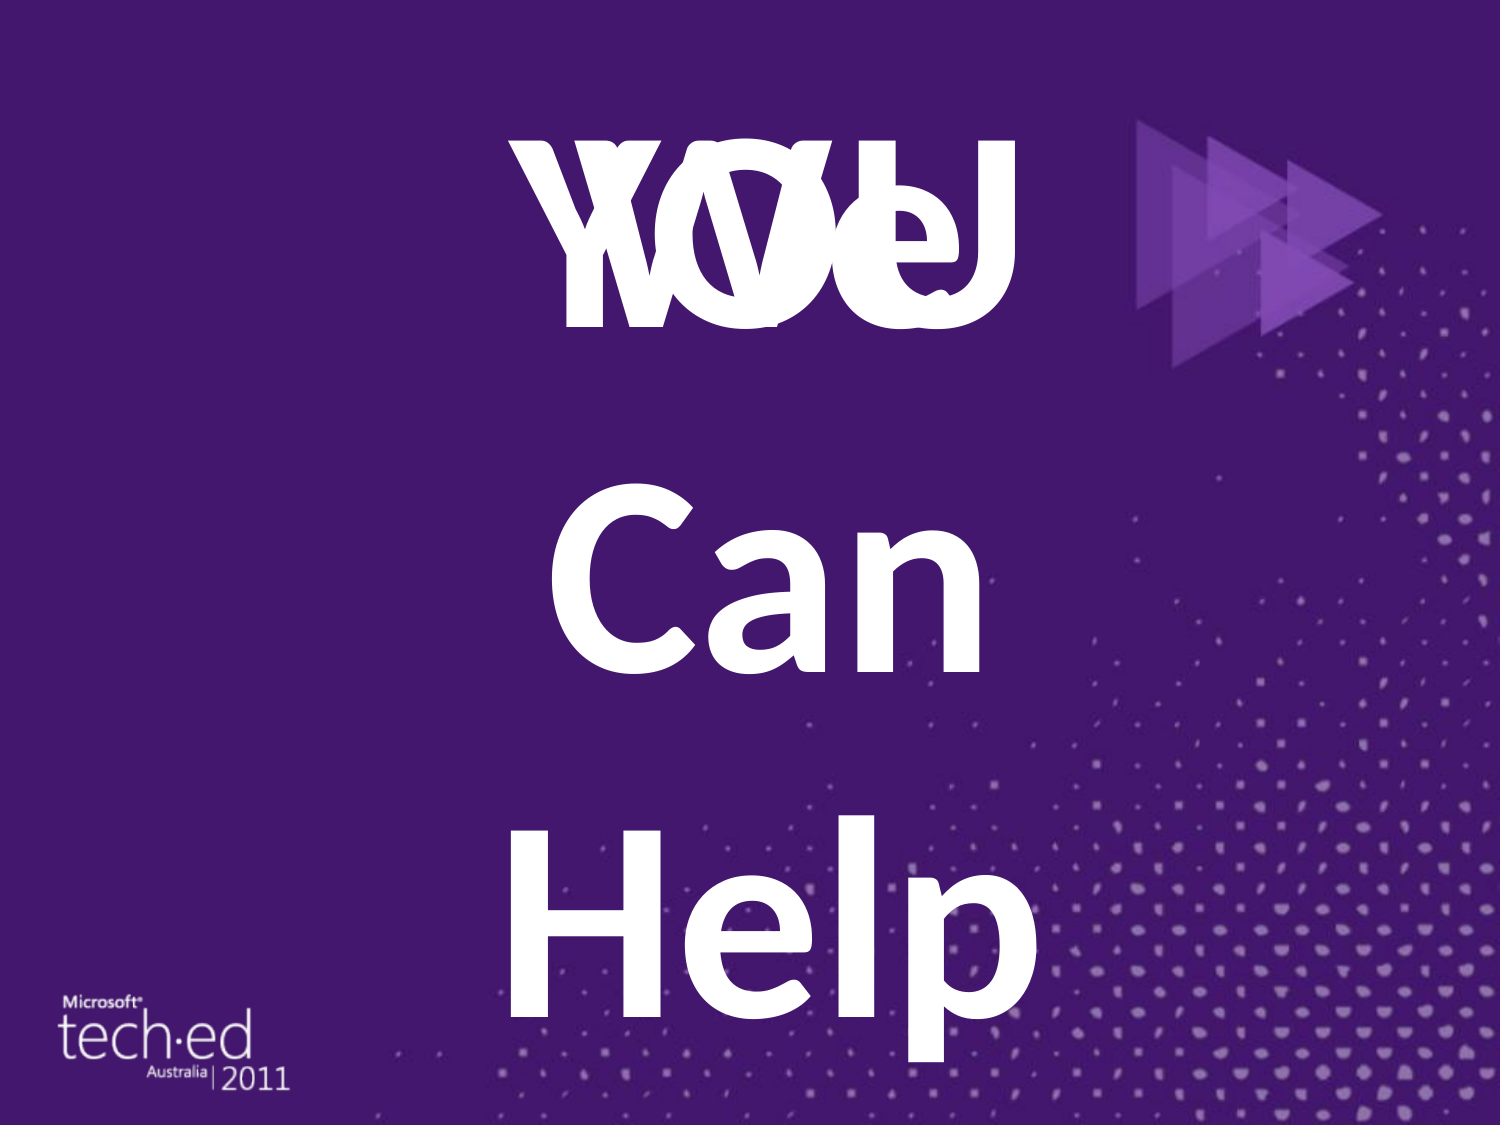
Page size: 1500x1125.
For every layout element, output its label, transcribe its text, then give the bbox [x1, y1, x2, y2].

picture [0, 0, 1500, 1125]
text_box YOU [495, 32, 1047, 393]
text_box Can Help [495, 393, 1047, 1075]
